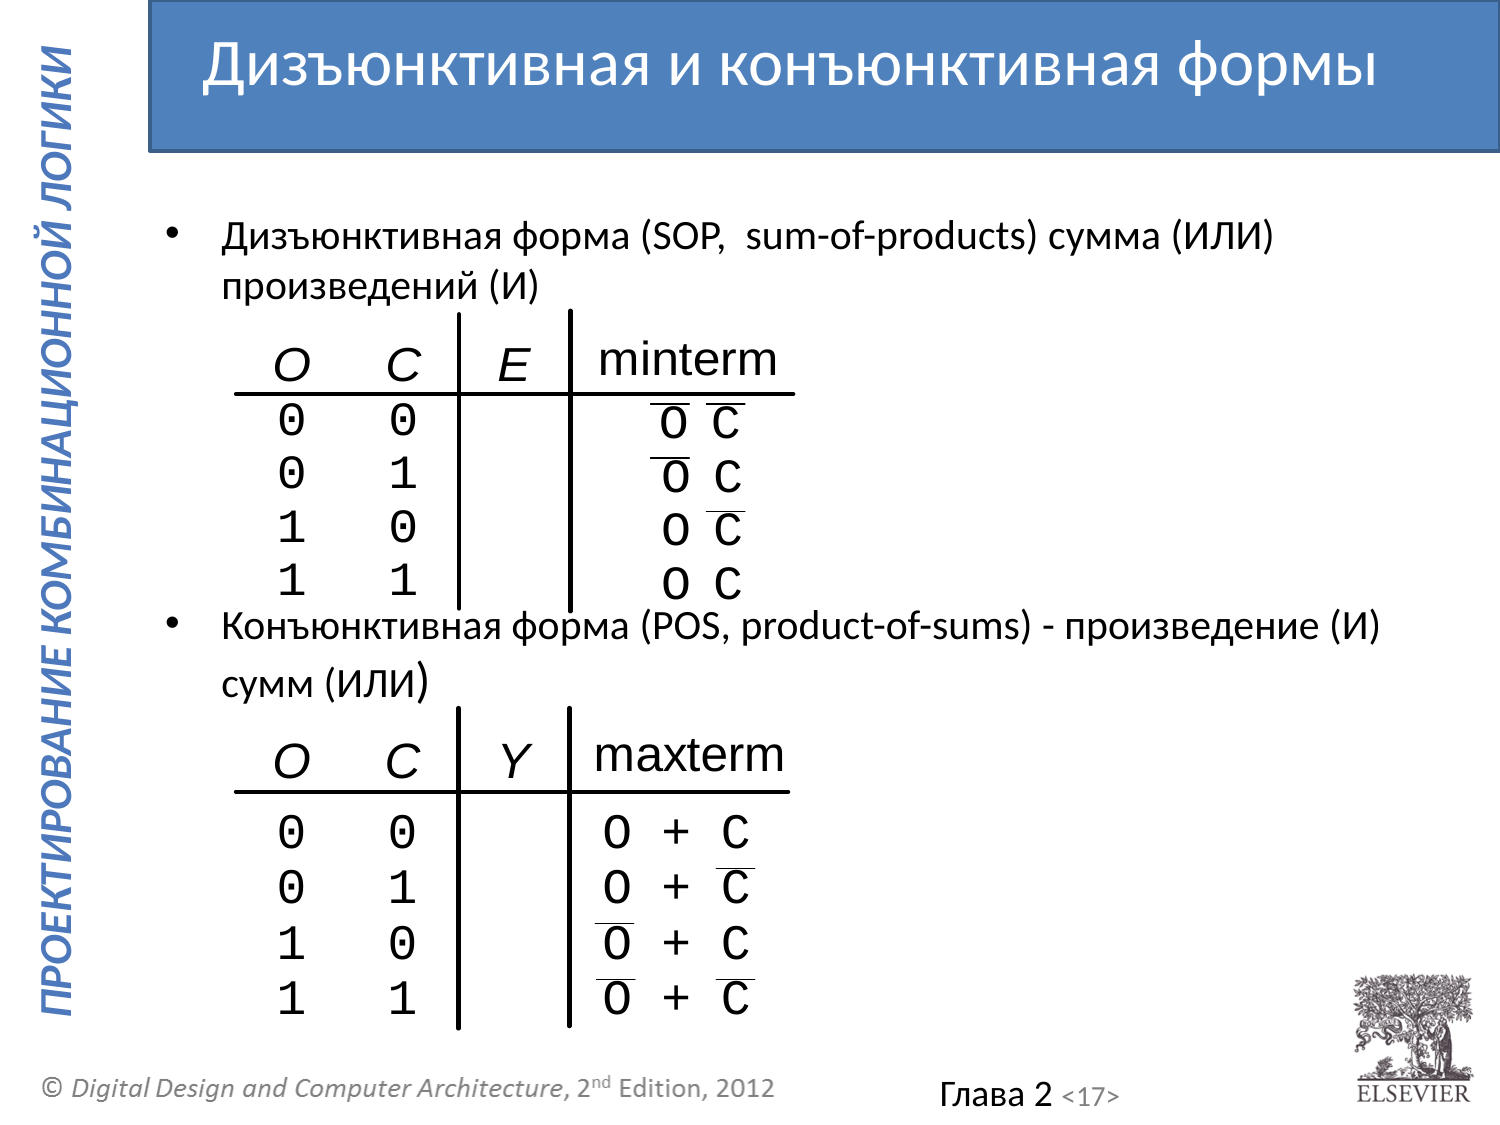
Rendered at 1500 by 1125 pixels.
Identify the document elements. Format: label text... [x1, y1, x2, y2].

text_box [224, 694, 851, 1063]
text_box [224, 299, 851, 645]
list Дизъюнктивная форма (SOP, sum-of-products) сумма (ИЛИ) произведений (И) Конъюнктивная форма (POS, product-of-sums) - произведение (И) сумм (ИЛИ) [150, 200, 1425, 1013]
picture [0, 0, 1500, 1125]
text_box Дизъюнктивная и конъюнктивная формы [187, 11, 1488, 106]
